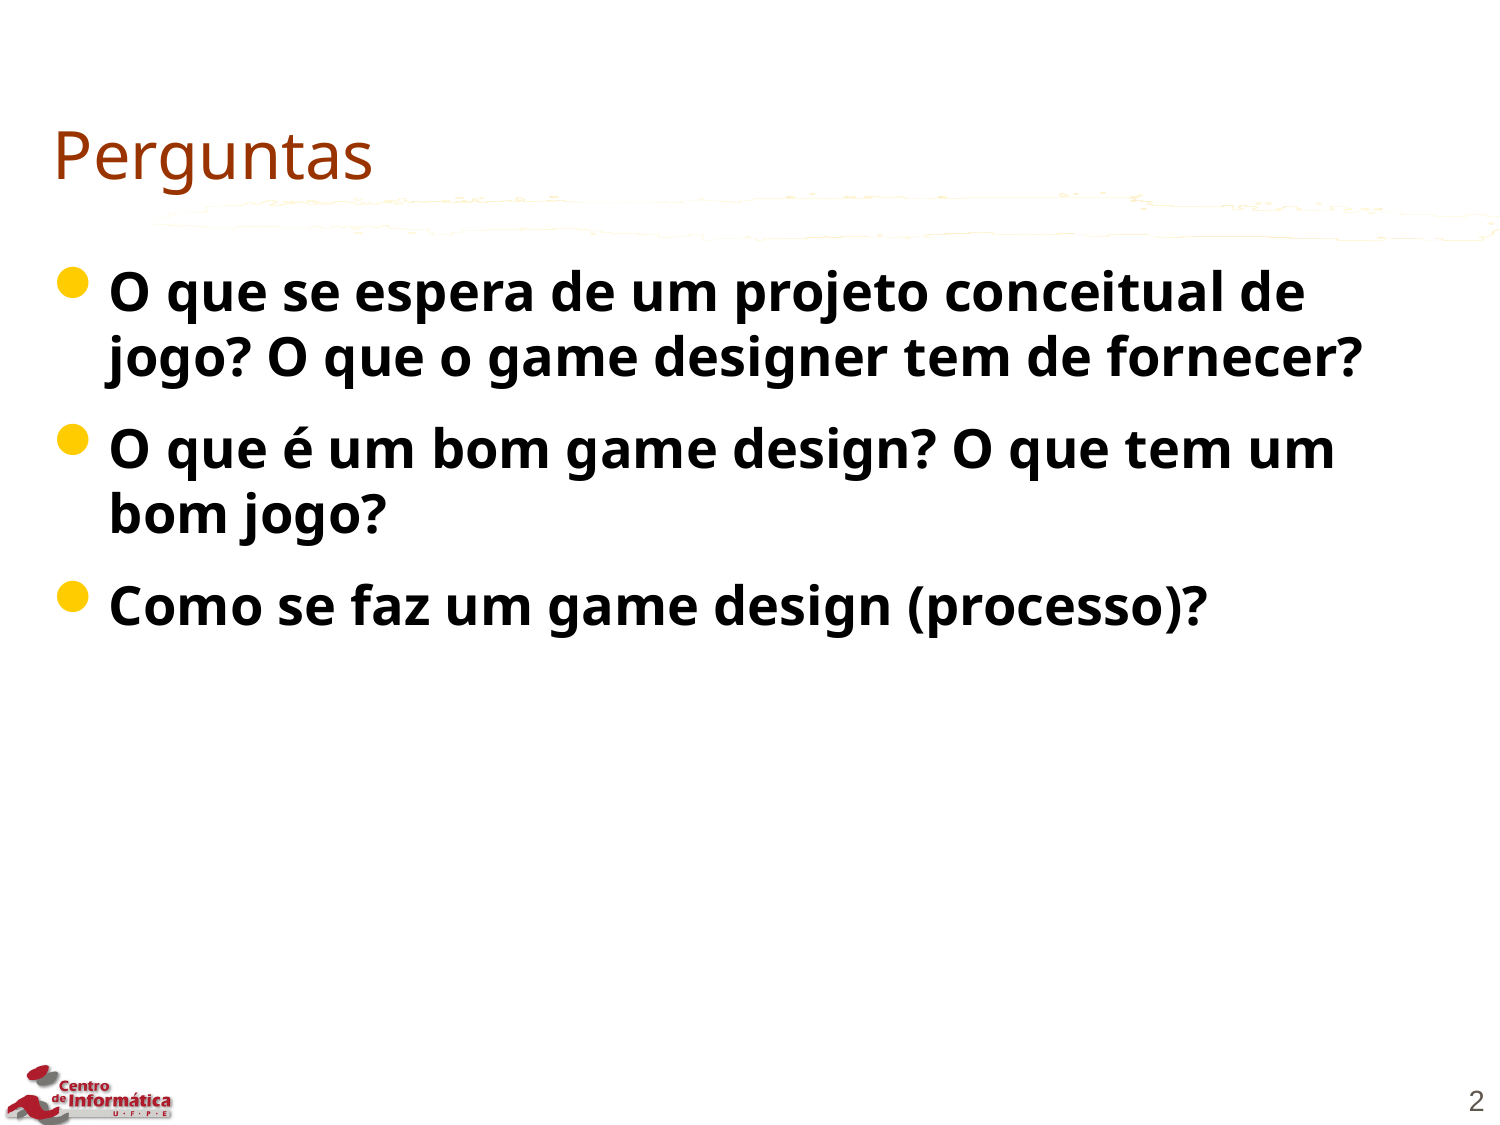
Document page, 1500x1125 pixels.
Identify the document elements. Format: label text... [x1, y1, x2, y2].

picture [0, 1062, 175, 1125]
slide_number 2 [1187, 1049, 1500, 1125]
title Perguntas [37, 12, 1434, 200]
list O que se espera de um projeto conceitual de jogo? O que o game designer tem de fornecer? O que é um bom game design? O que tem um bom jogo? Como se faz um game design (processo)? [37, 249, 1475, 1025]
